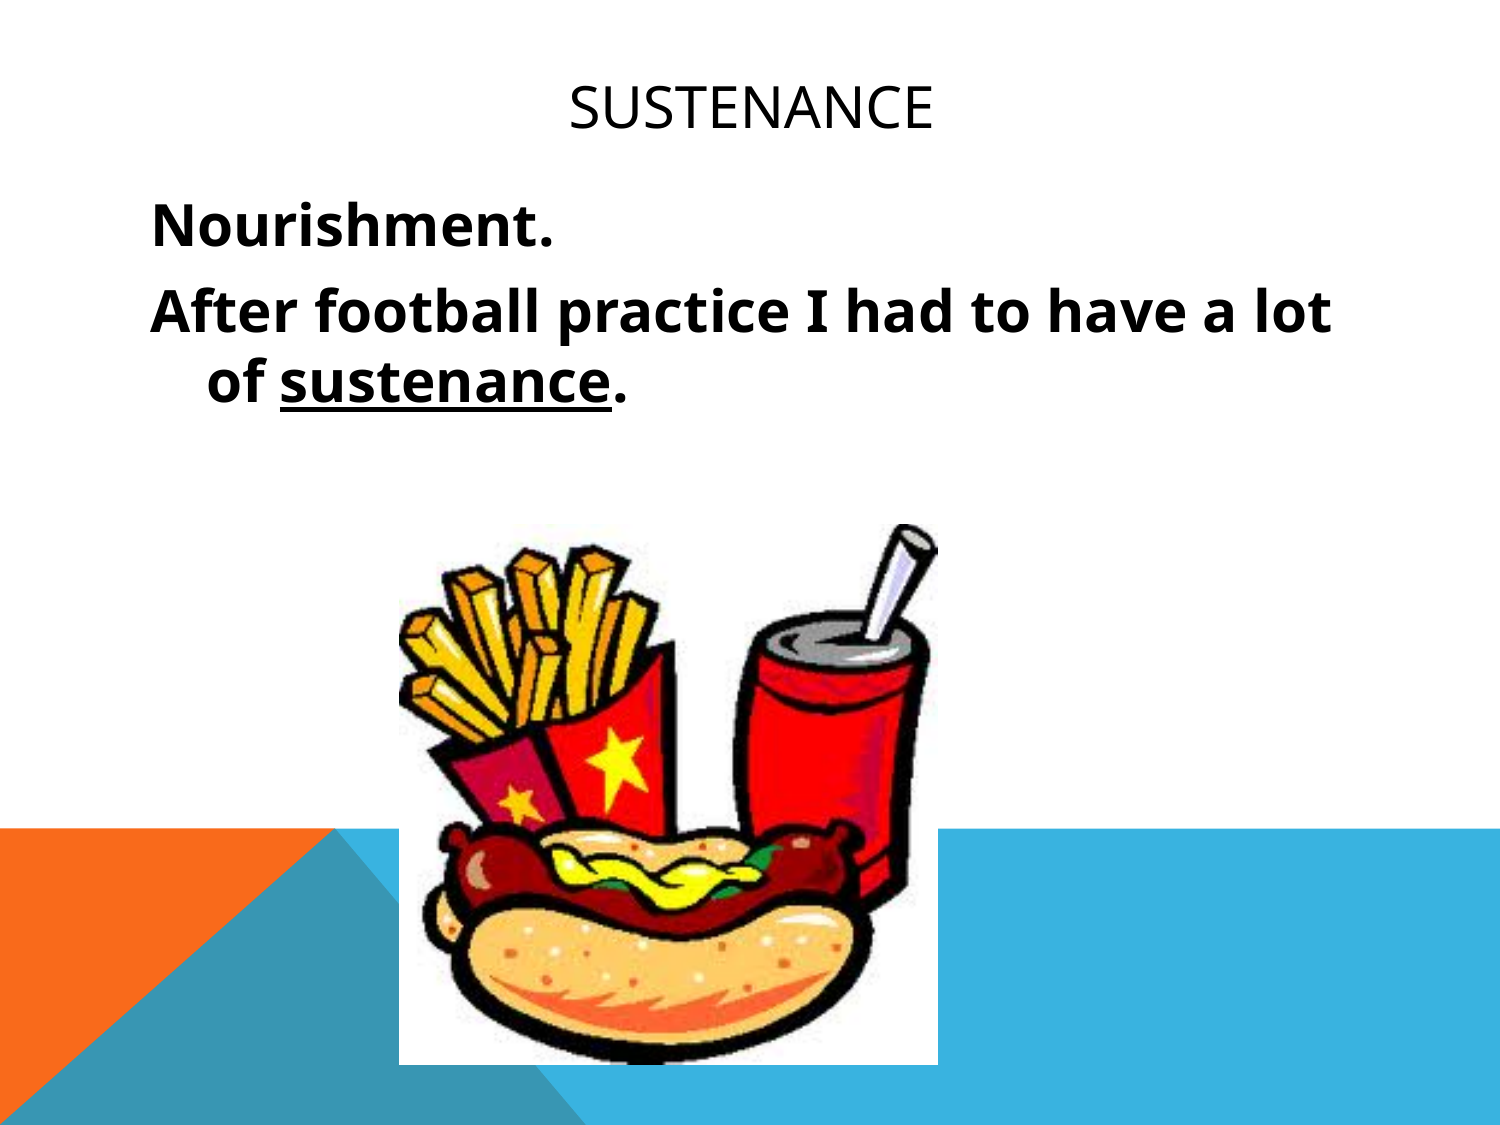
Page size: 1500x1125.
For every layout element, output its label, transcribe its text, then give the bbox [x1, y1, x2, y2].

list Nourishment. After football practice I had to have a lot of sustenance. [135, 180, 1369, 768]
picture [399, 524, 938, 1065]
title sustenance [135, 60, 1369, 150]
